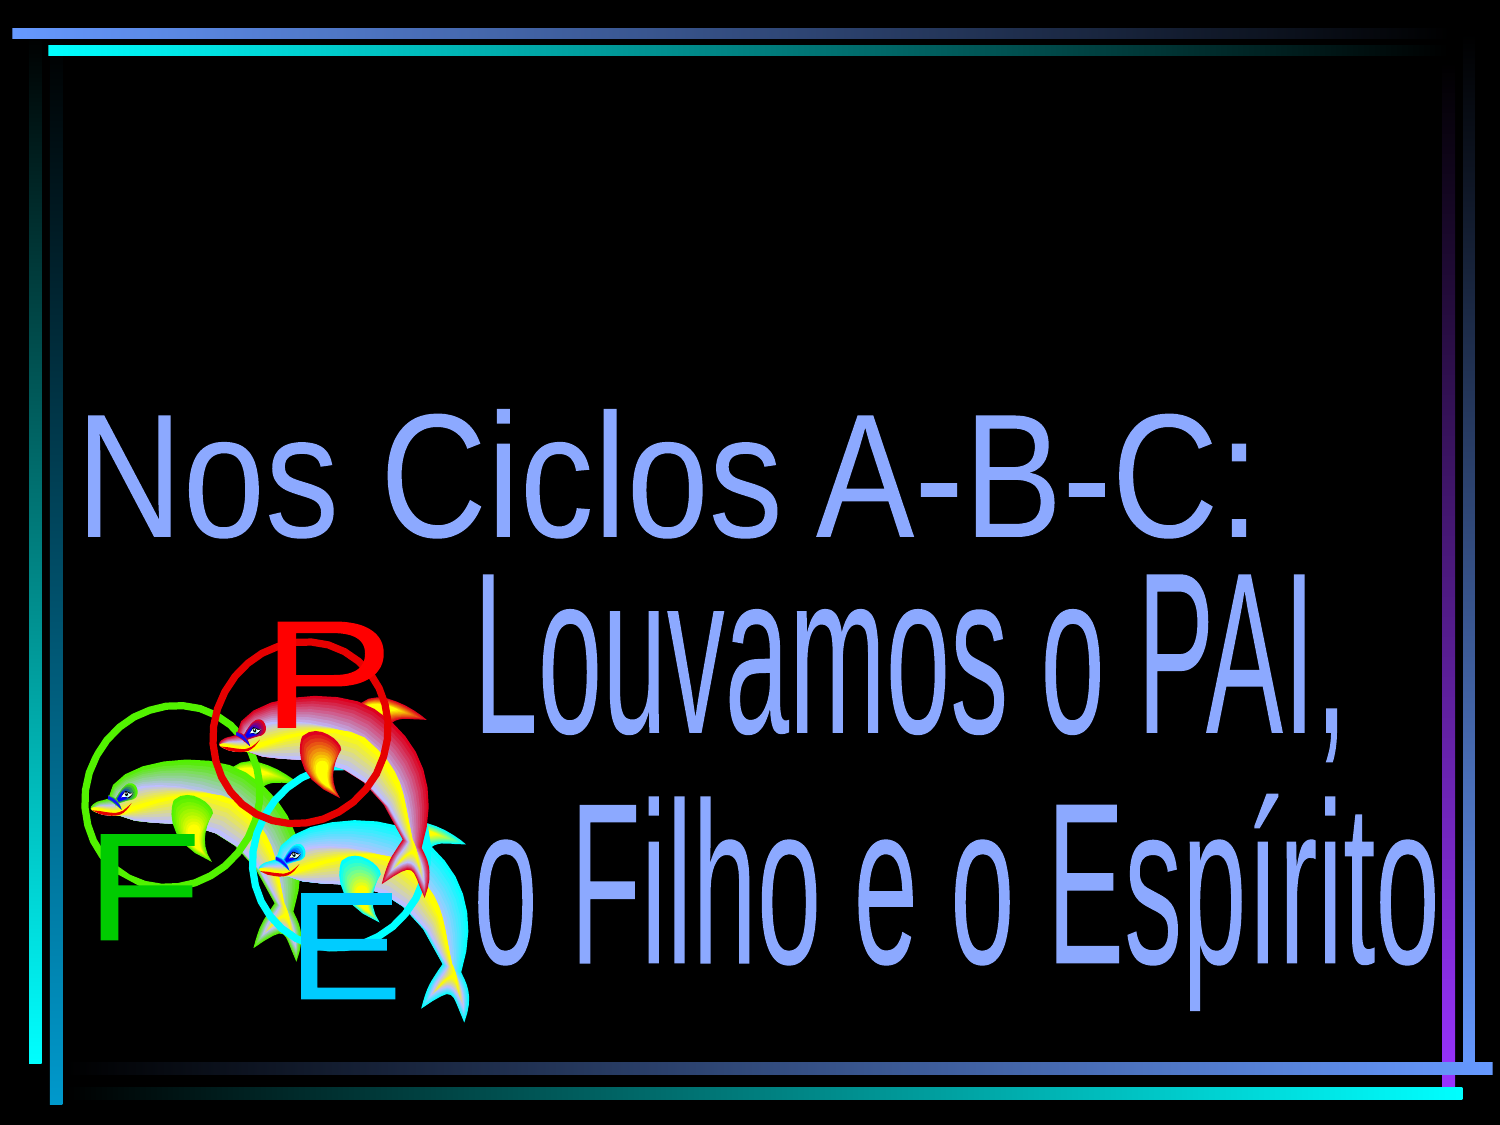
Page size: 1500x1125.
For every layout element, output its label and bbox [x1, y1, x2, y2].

picture [95, 653, 553, 965]
